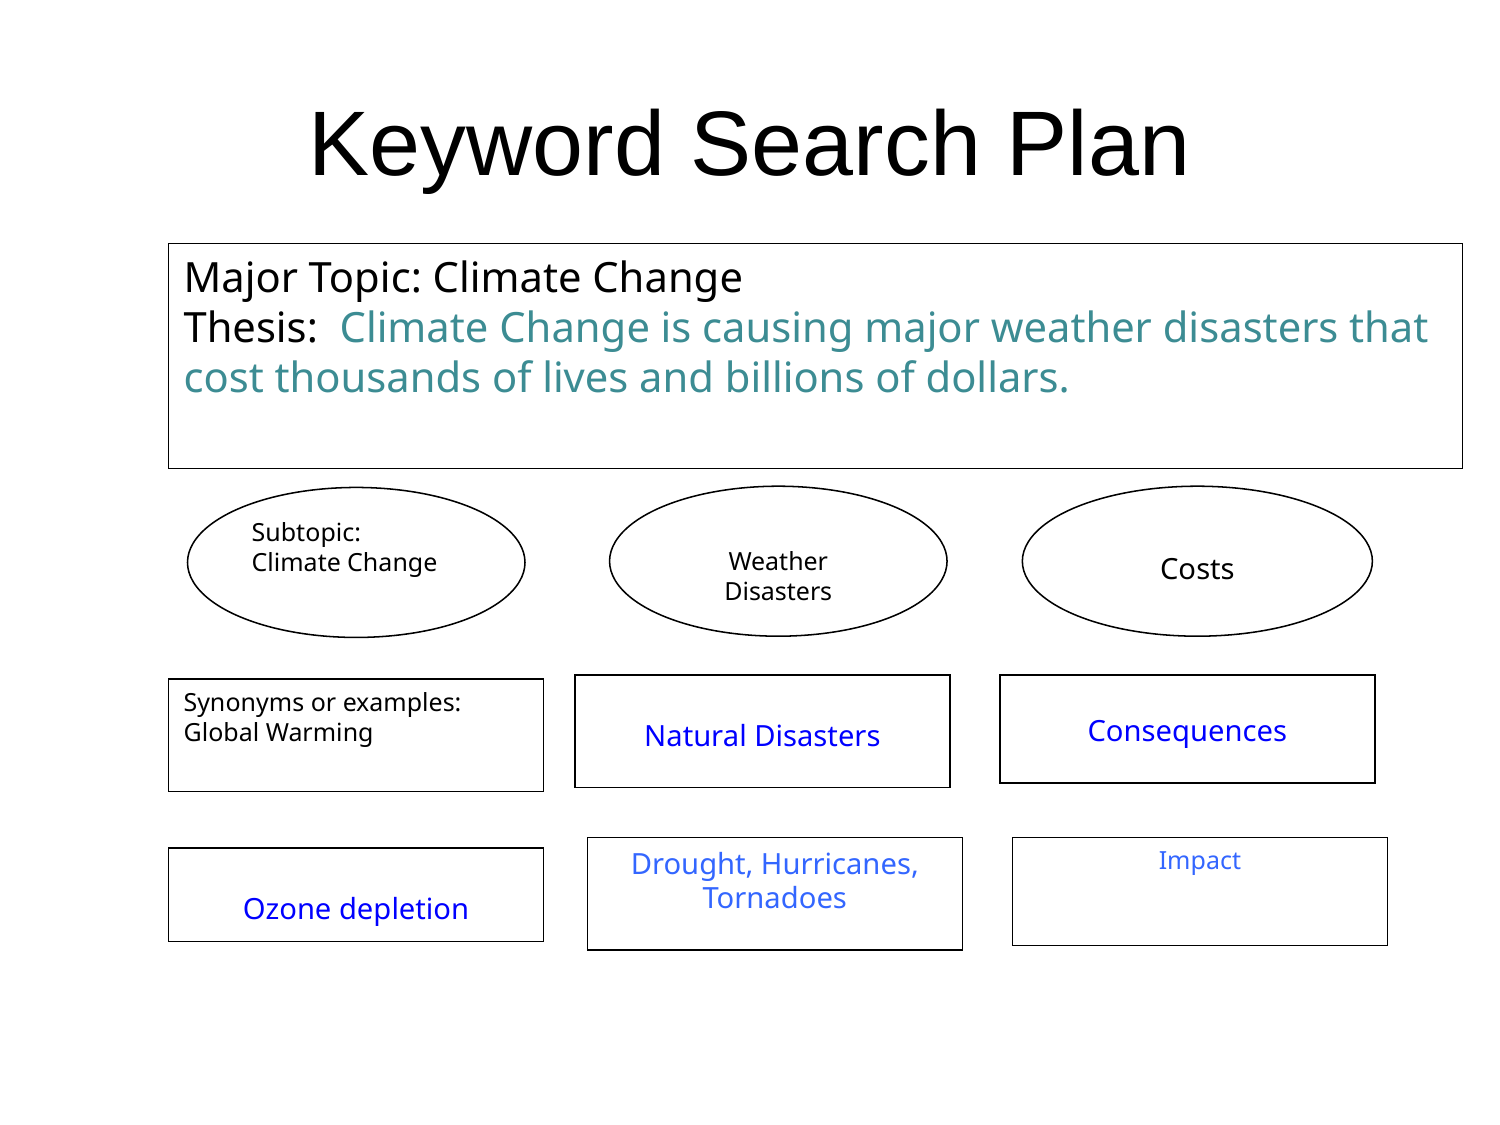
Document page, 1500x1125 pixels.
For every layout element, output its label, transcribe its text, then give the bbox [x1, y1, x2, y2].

text_box Drought, Hurricanes, Tornadoes [587, 837, 963, 950]
text_box Costs [1022, 563, 1373, 637]
text_box Weather Disasters [609, 486, 948, 562]
text_box Major Topic: Climate Change Thesis: Climate Change is causing major weather disasters that cost thousands of lives and billions of dollars. [168, 243, 1463, 469]
text_box Weather Disasters [609, 563, 947, 637]
text_box Costs [1022, 486, 1373, 562]
text_box Synonyms or examples: Global Warming [168, 679, 544, 792]
text_box Subtopic: Climate Change [187, 563, 525, 638]
text_box Impact [1012, 837, 1388, 946]
text_box Subtopic: Climate Change [187, 487, 525, 562]
text_box Consequences [999, 674, 1375, 784]
text_box Ozone depletion [168, 847, 544, 942]
title Keyword Search Plan [75, 45, 1425, 233]
text_box Natural Disasters [574, 675, 950, 788]
